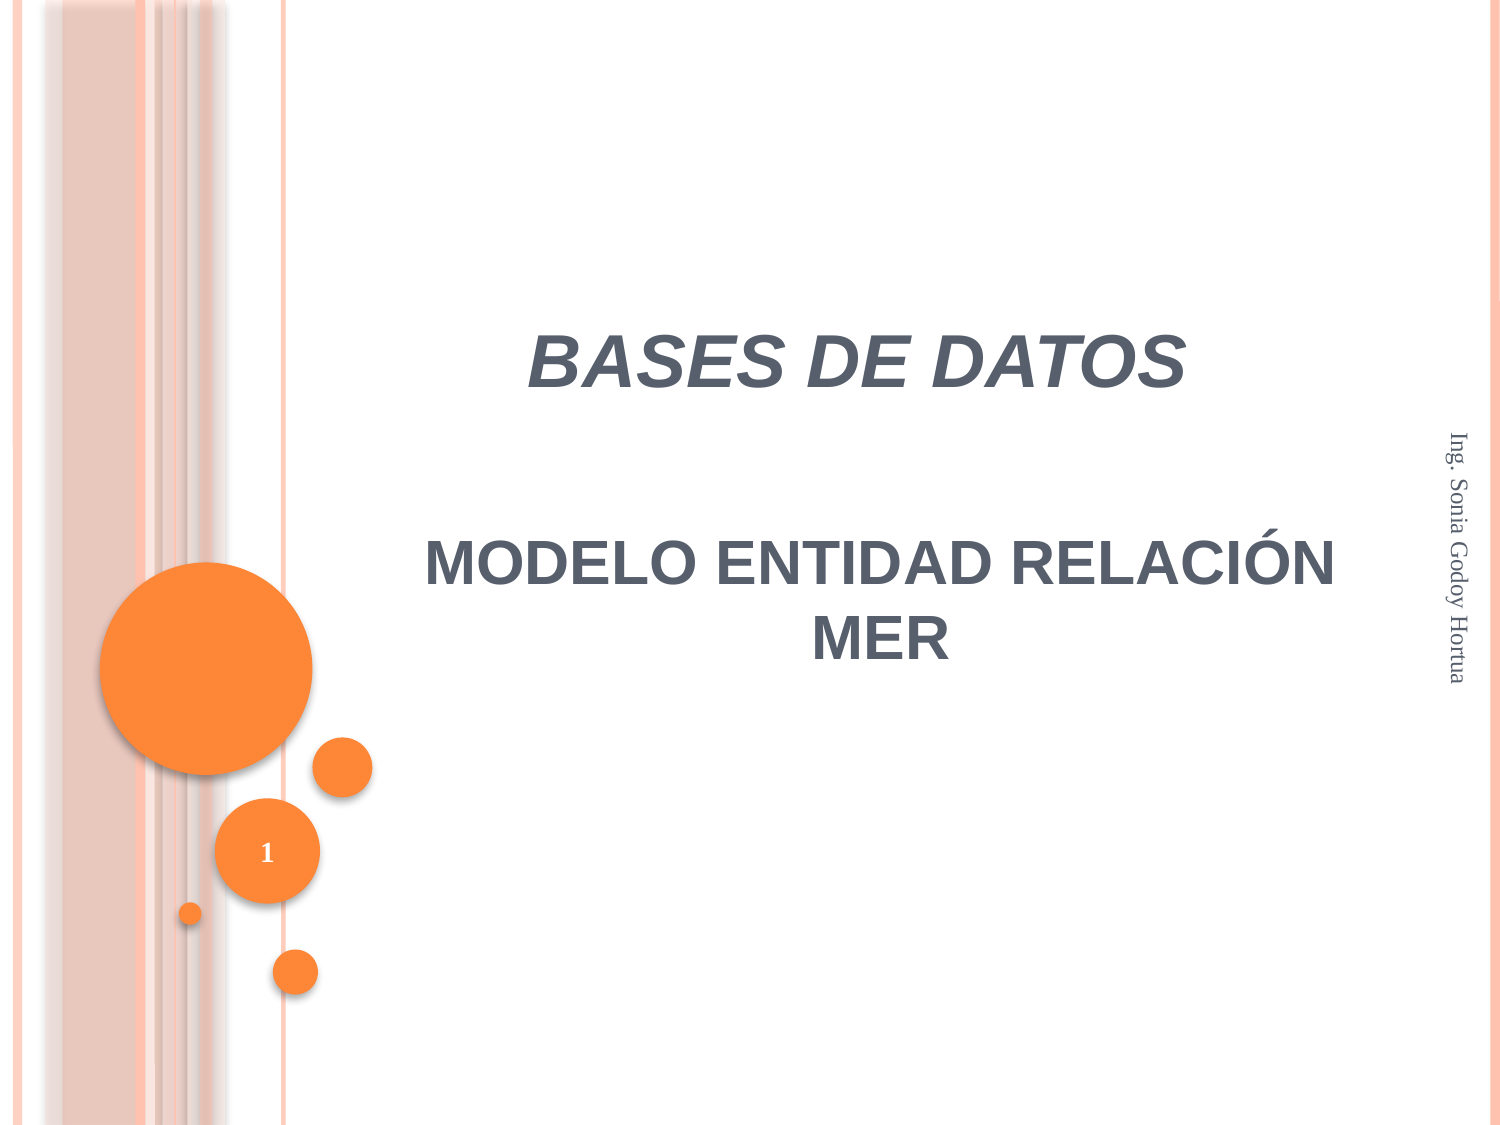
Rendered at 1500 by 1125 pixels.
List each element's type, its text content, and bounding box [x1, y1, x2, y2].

footer Ing. Sonia Godoy Hortua [1429, 417, 1493, 1018]
subtitle BASES DE DATOS [351, 304, 1365, 399]
slide_number 1 [217, 808, 318, 894]
title MODELO ENTIDAD RELACIÓN MER [375, 512, 1388, 680]
